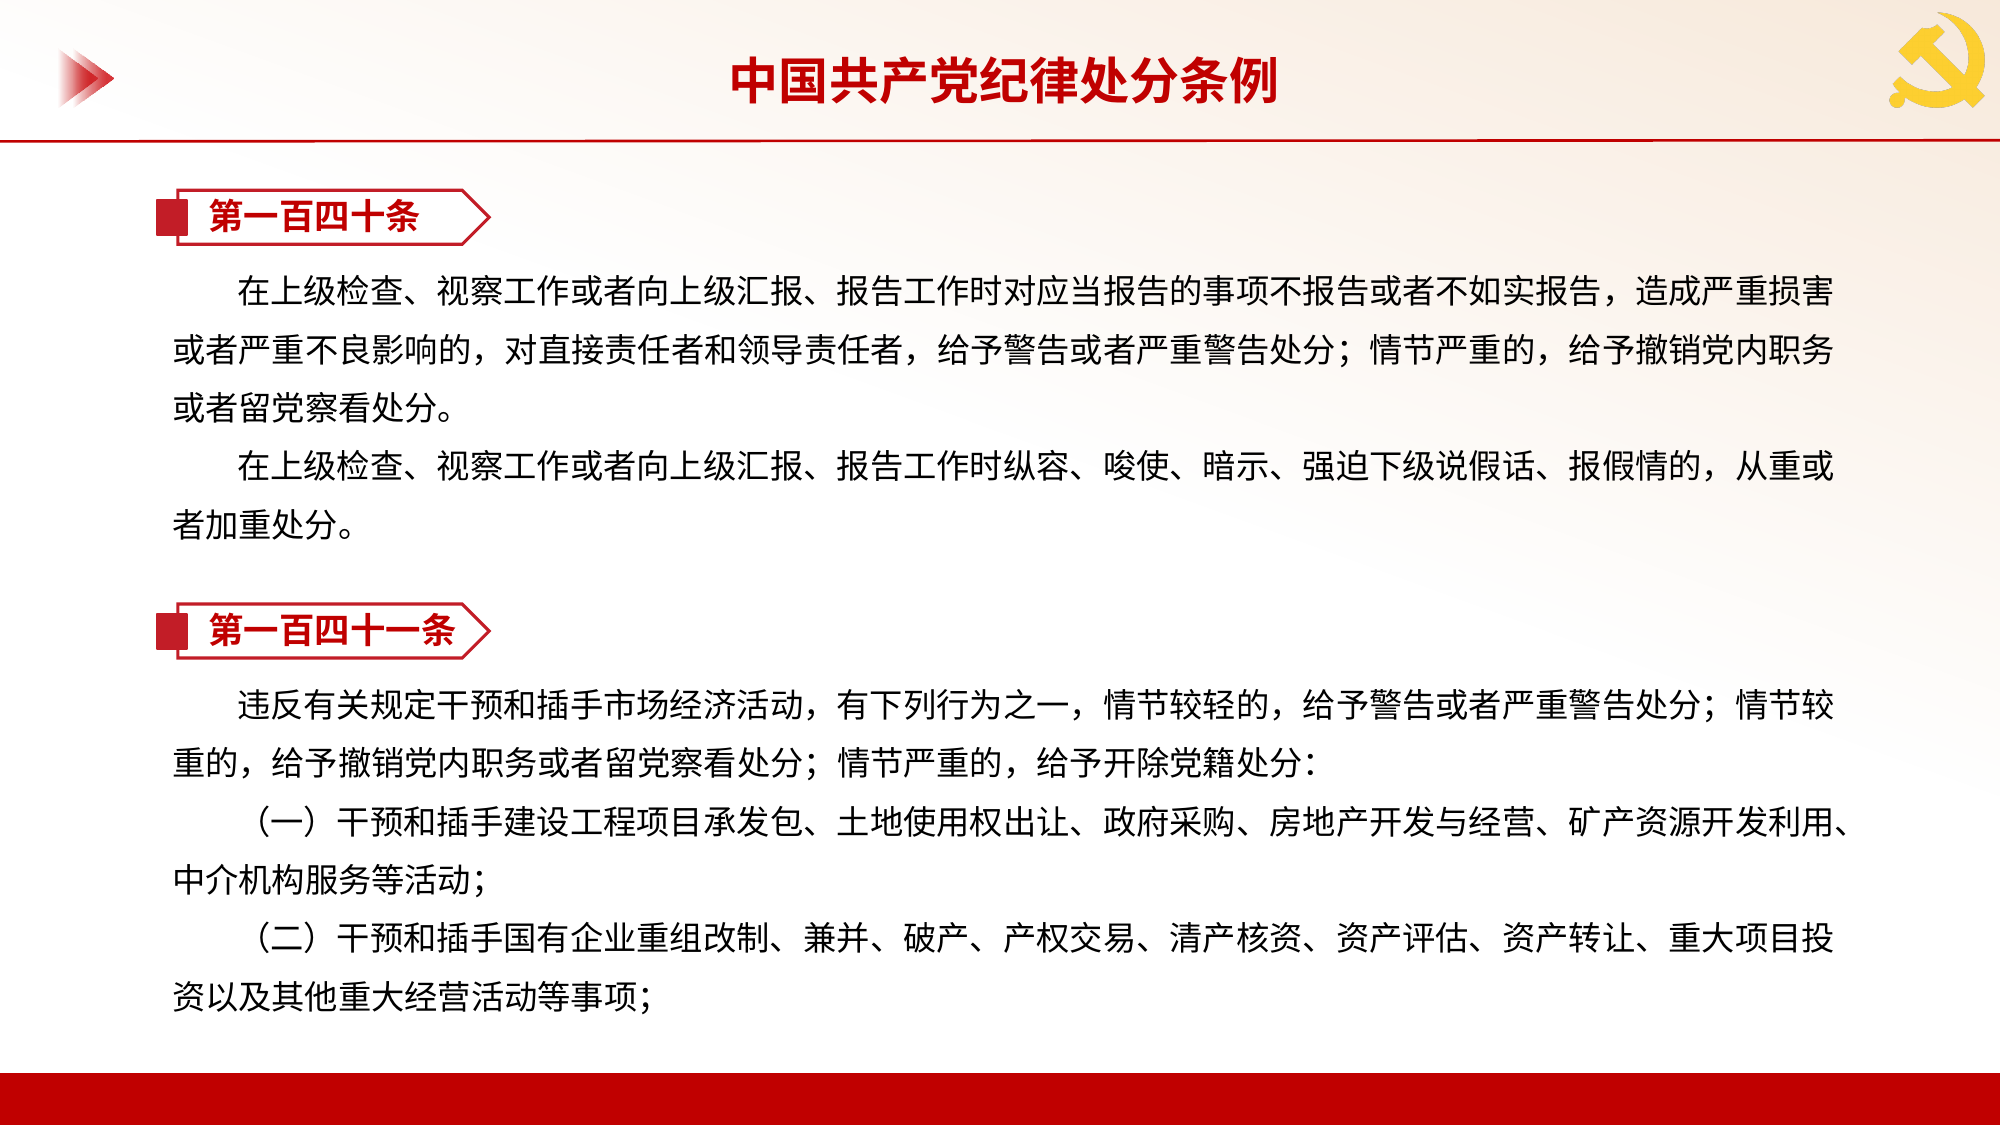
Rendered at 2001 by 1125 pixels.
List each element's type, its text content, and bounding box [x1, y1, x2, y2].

text_box 在上级检查、视察工作或者向上级汇报、报告工作时对应当报告的事项不报告或者不如实报告，造成严重损害或者严重不良影响的，对直接责任者和领导责任者，给予警告或者严重警告处分；情节严重的，给予撤销党内职务或者留党察看处分。 在上级检查、视察工作或者向上级汇报、报告工作时纵容、唆使、暗示、强迫下级说假话、报假情的，从重或者加重处分。 [157, 244, 1850, 326]
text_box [156, 600, 490, 659]
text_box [156, 187, 490, 245]
text_box 中国共产党纪律处分条例 [303, 29, 1705, 117]
text_box [0, 1072, 2000, 1125]
text_box 违反有关规定干预和插手市场经济活动，有下列行为之一，情节较轻的，给予警告或者严重警告处分；情节较重的，给予撤销党内职务或者留党察看处分；情节严重的，给予开除党籍处分： （一）干预和插手建设工程项目承发包、土地使用权出让、政府采购、房地产开发与经营、矿产资源开发利用、中介机构服务等活动； （二）干预和插手国有企业重组改制、兼并、破产、产权交易、清产核资、资产评估、资产转让、重大项目投资以及其他重大经营活动等事项； [157, 658, 1850, 740]
picture [1889, 12, 1985, 108]
